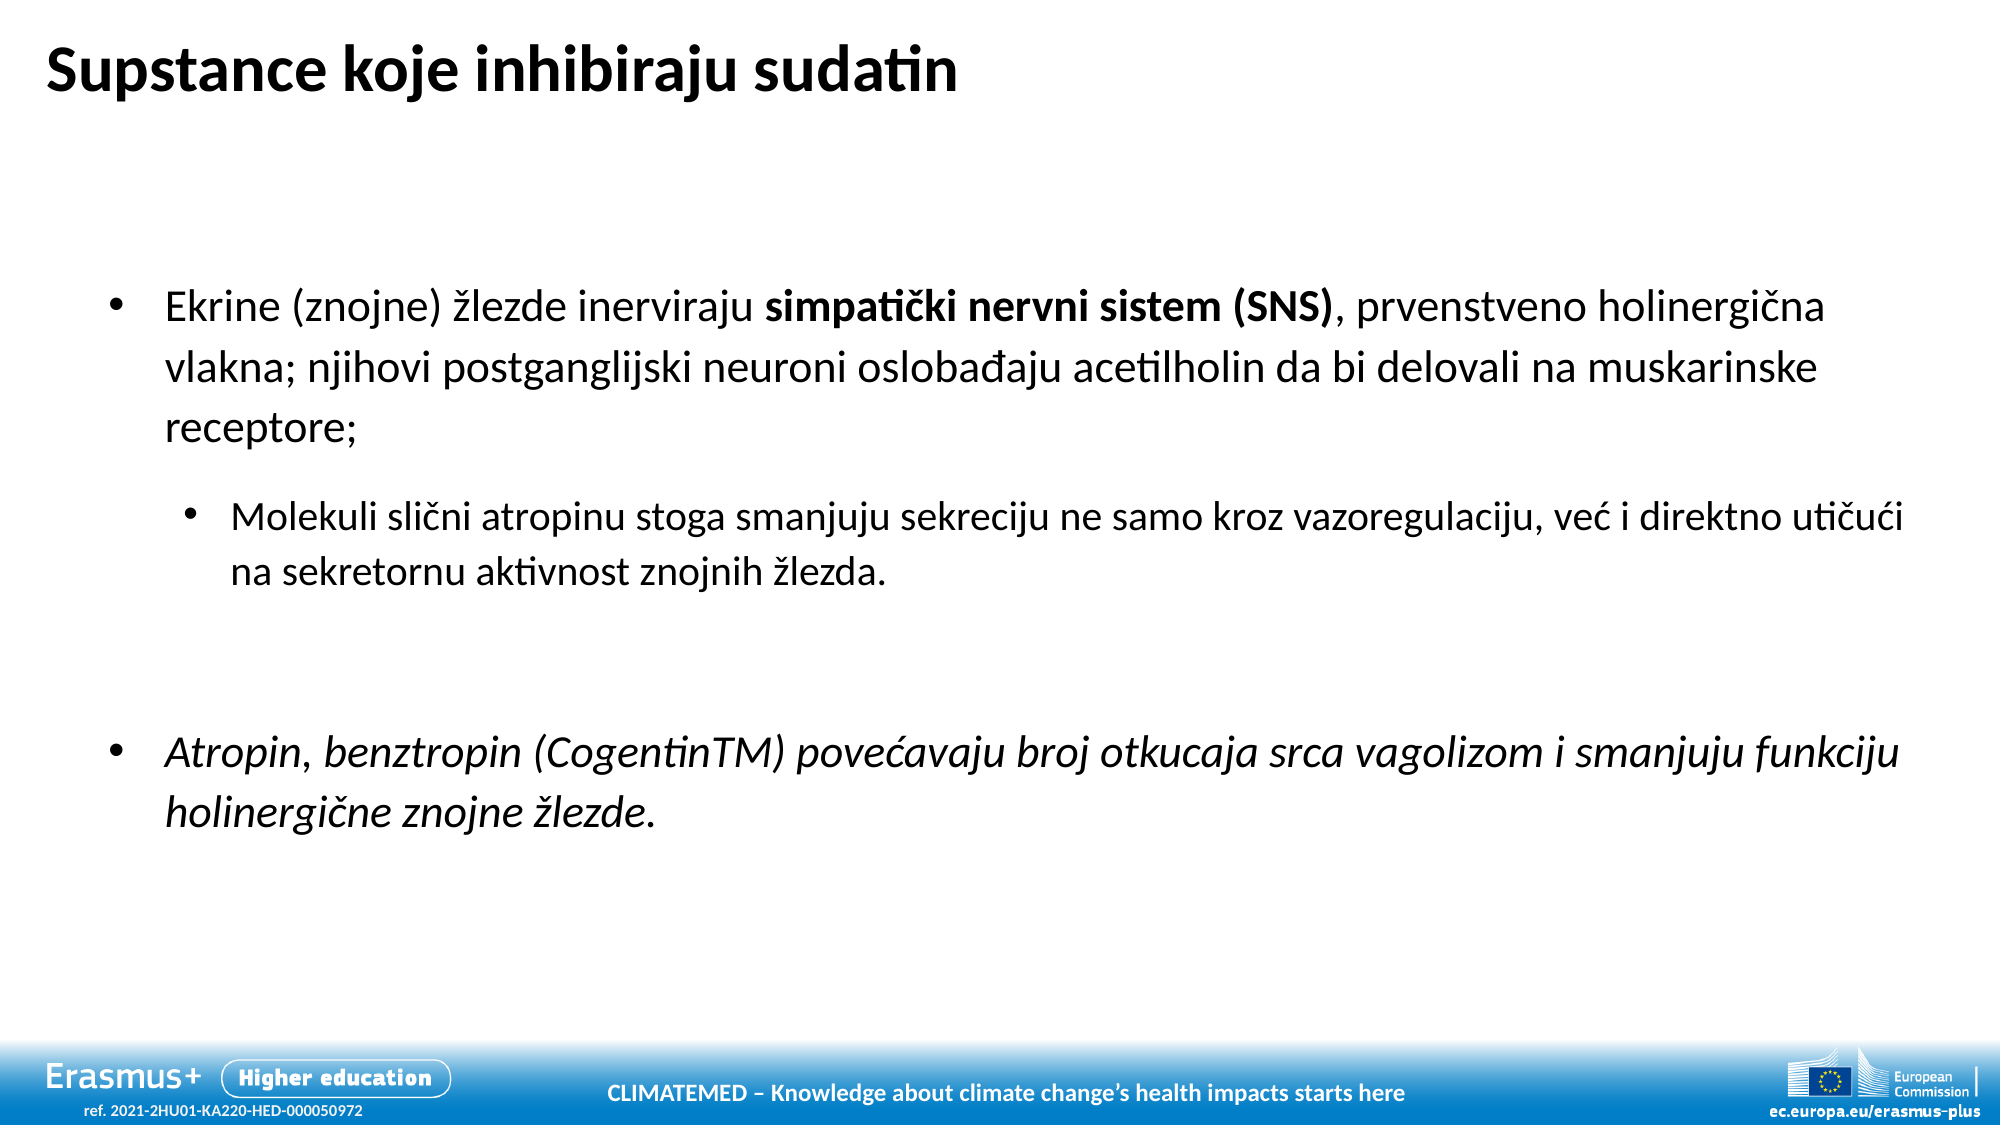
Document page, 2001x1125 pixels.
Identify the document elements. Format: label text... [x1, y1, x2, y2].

picture [0, 899, 2000, 1125]
title Supstance koje inhibiraju sudatin [31, 25, 1984, 116]
list Ekrine (znojne) žlezde inerviraju simpatički nervni sistem (SNS), prvenstveno holinergična vlakna; njihovi postganglijski neuroni oslobađaju acetilholin da bi delovali na muskarinske receptore; Molekuli slični atropinu stoga smanjuju sekreciju ne samo kroz vazoregulaciju, već i direktno utičući na sekretornu aktivnost znojnih žlezda. Atropin, benztropin (CogentinTM) povećavaju broj otkucaja srca vagolizom i smanjuju funkciju holinergične znojne žlezde. [93, 263, 1932, 1035]
